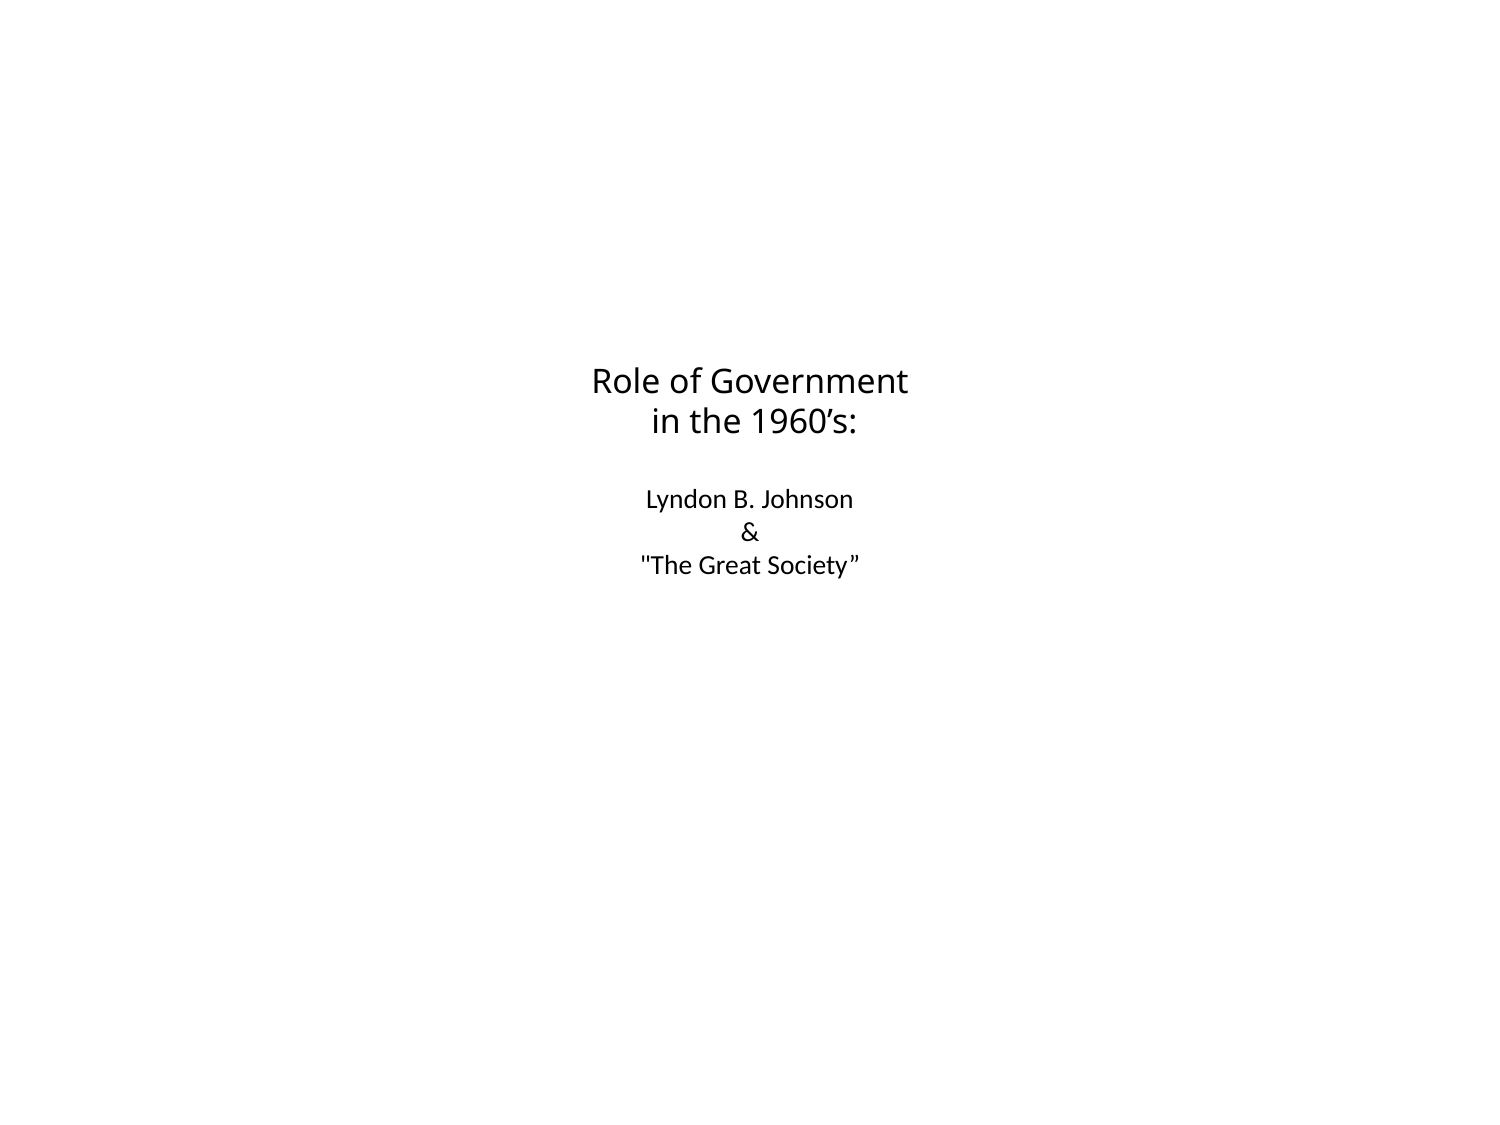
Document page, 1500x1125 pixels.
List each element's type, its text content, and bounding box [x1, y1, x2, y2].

title Role of Government in the 1960’s: Lyndon B. Johnson & "The Great Society” [112, 349, 1388, 591]
